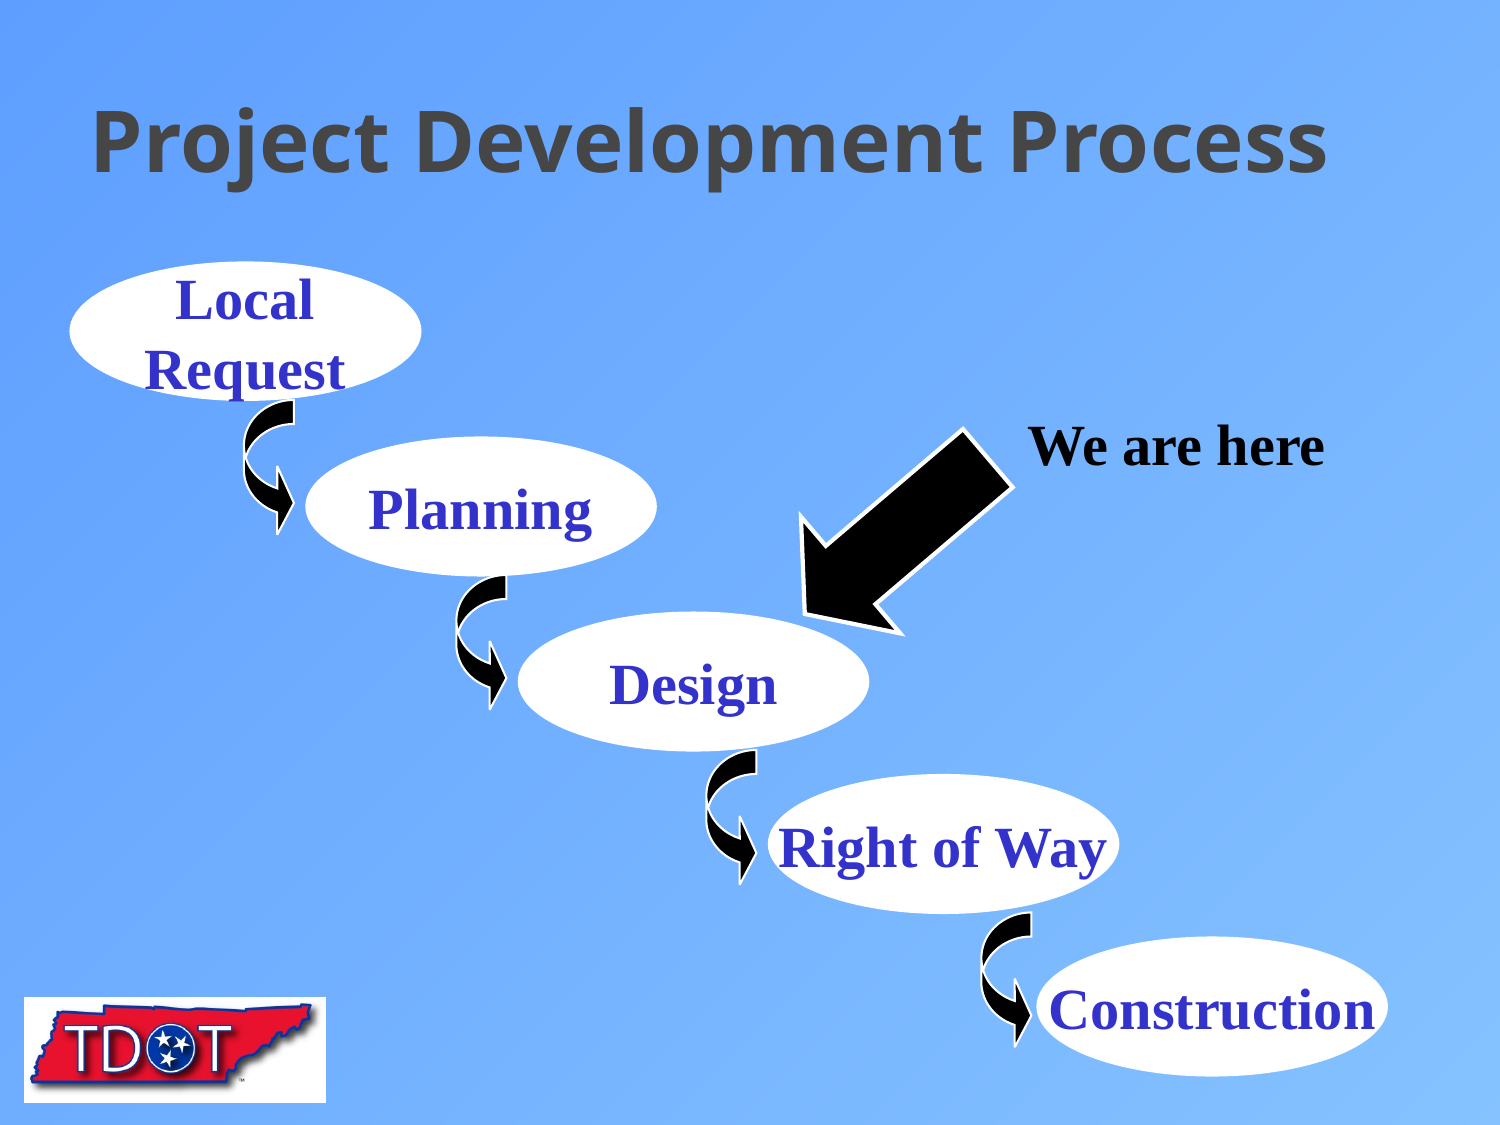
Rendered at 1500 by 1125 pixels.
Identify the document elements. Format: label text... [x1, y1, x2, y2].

text_box [800, 429, 1013, 634]
text_box [456, 574, 507, 710]
text_box Right of Way [768, 774, 1119, 913]
text_box [243, 399, 294, 535]
text_box [981, 912, 1032, 1048]
text_box Planning [306, 437, 656, 576]
text_box Local Request [70, 262, 421, 400]
text_box [706, 749, 757, 885]
text_box We are here [1001, 399, 1352, 485]
text_box Design [518, 612, 869, 751]
title Project Development Process [75, 45, 1425, 233]
text_box Construction [1037, 937, 1387, 1076]
picture [24, 997, 326, 1103]
